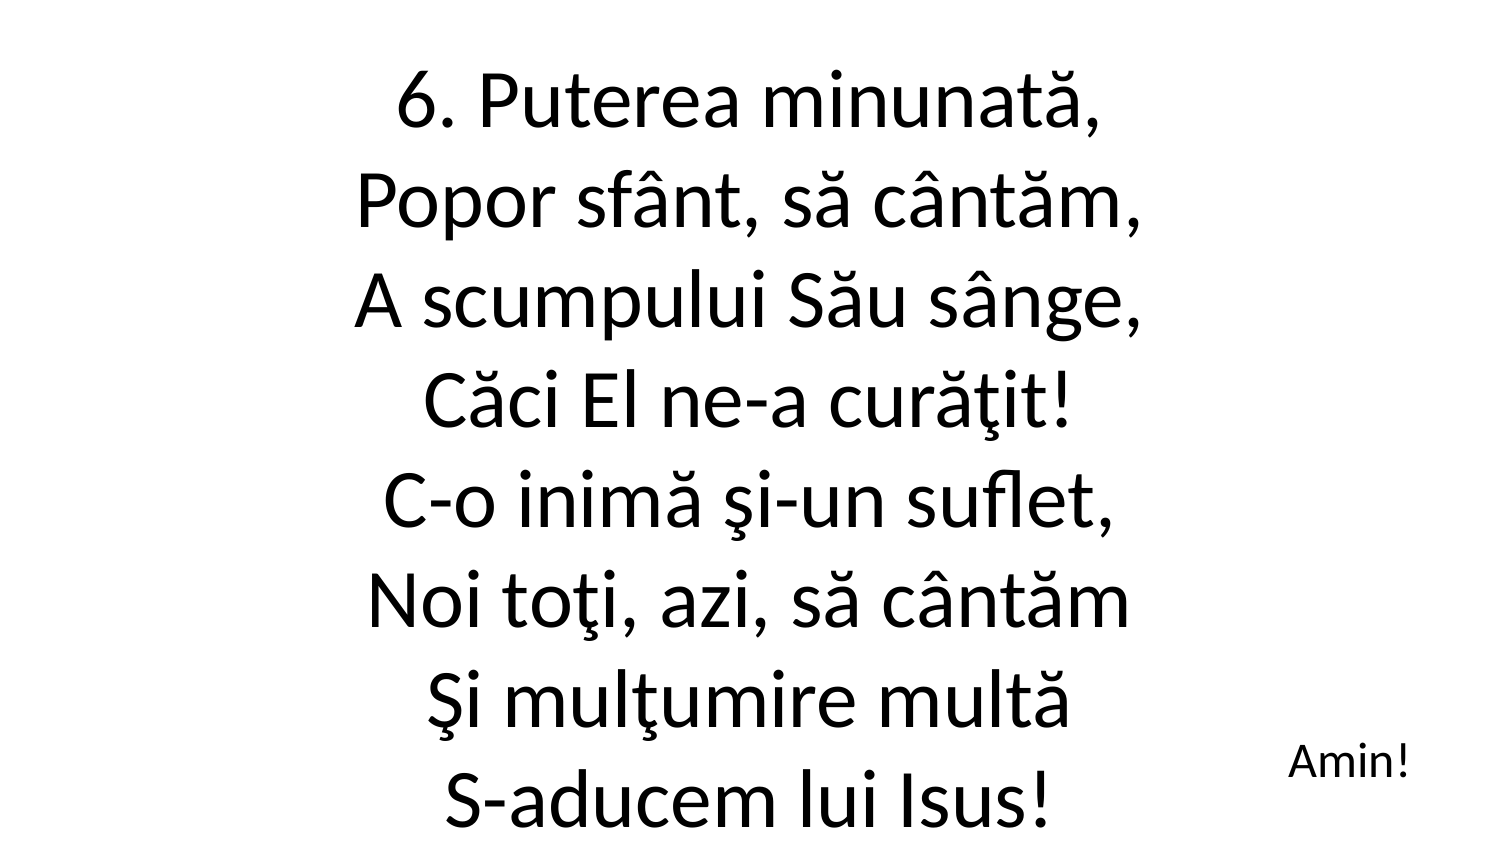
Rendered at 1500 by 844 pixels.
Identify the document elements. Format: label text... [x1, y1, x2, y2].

text_box 6. Puterea minunată, Popor sfânt, să cântăm, A scumpului Său sânge, Căci El ne-a curăţit! C-o inimă şi-un suflet, Noi toţi, azi, să cântăm Şi mulţumire multă S-aducem lui Isus! [339, 0, 1161, 844]
text_box Amin! [1273, 674, 1427, 795]
